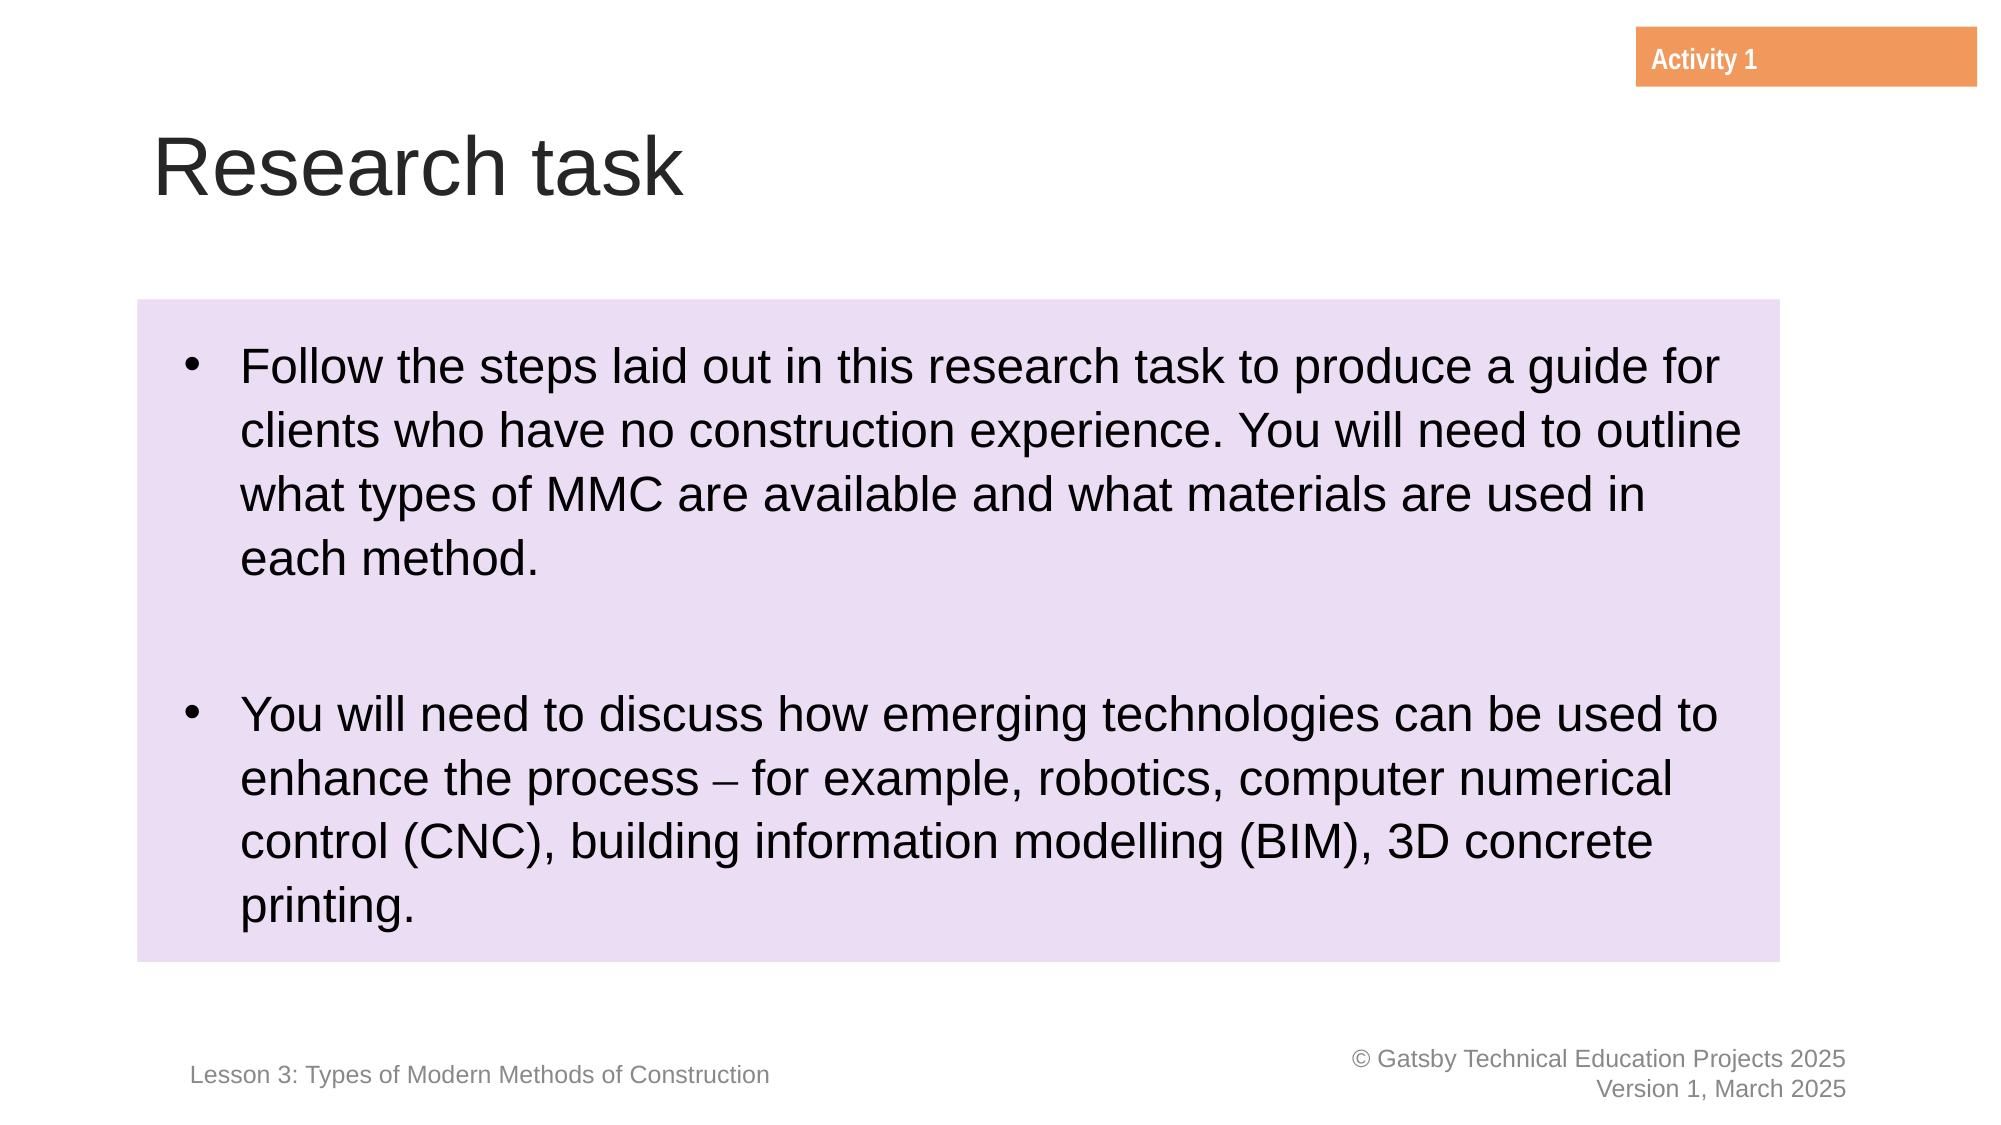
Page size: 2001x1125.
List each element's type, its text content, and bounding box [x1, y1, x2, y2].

list Activity 1 [1636, 26, 1978, 87]
list Lesson 3: Types of Modern Methods of Construction [137, 1042, 829, 1103]
list Follow the steps laid out in this research task to produce a guide for clients who have no construction experience. You will need to outline what types of MMC are available and what materials are used in each method. You will need to discuss how emerging technologies can be used to enhance the process – for example, robotics, computer numerical control (CNC), building information modelling (BIM), 3D concrete printing. [137, 299, 1780, 962]
title Research task [137, 59, 1863, 278]
